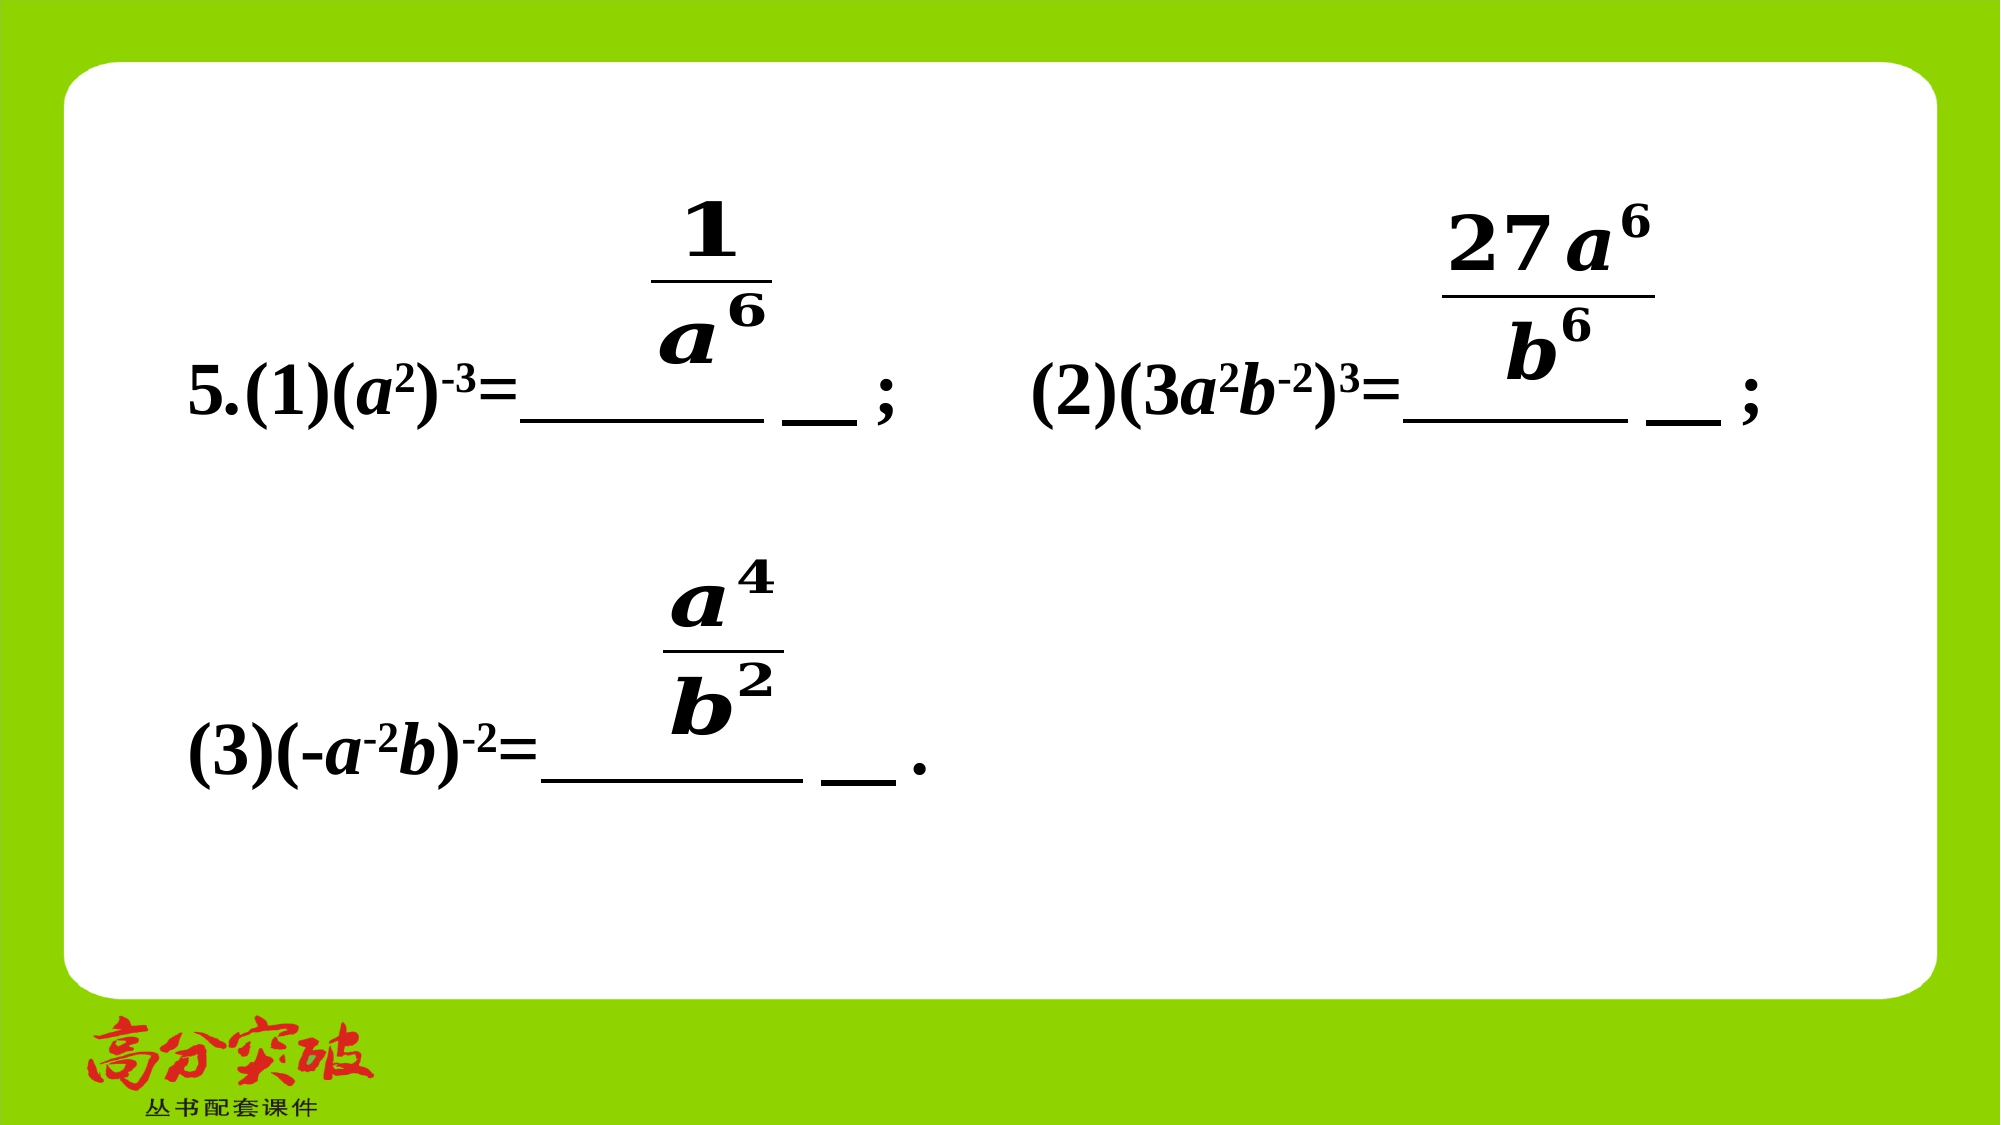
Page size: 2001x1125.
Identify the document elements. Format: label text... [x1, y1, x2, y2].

text_box 5.(1)(a2)-3= ; (2)(3a2b-2)3= ; (3)(-a-2b)-2= . [173, 242, 1857, 797]
picture [0, 0, 2001, 1125]
